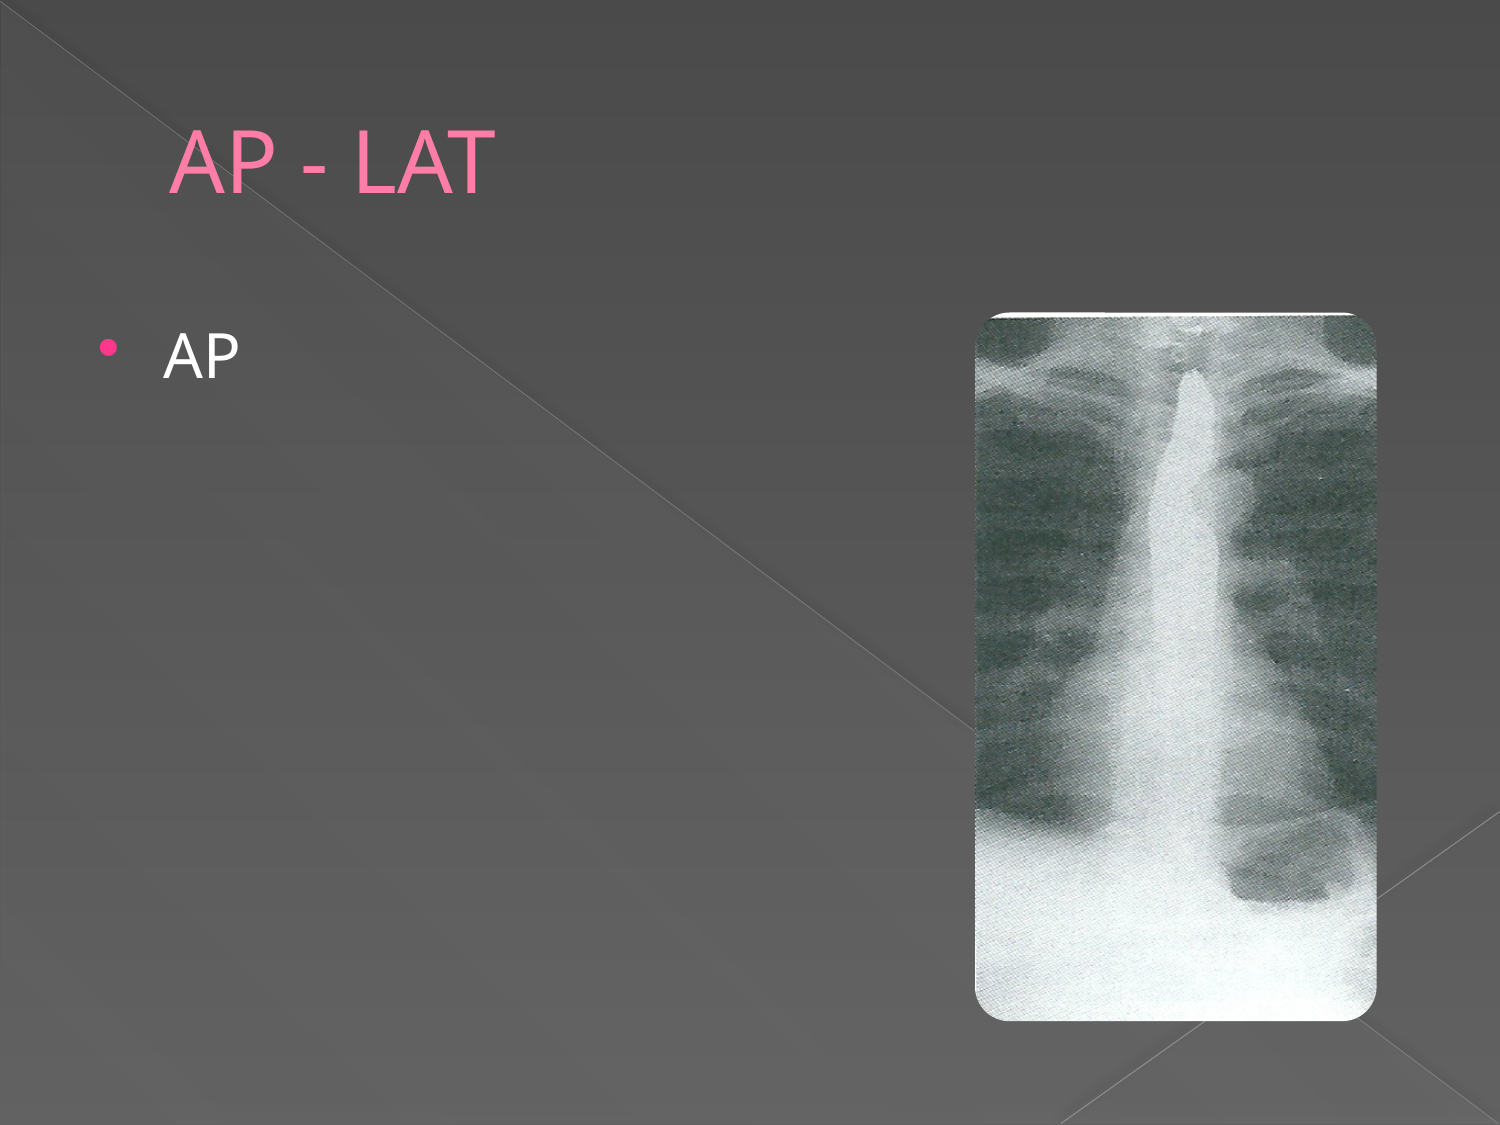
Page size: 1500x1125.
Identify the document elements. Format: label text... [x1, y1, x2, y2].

list AP [75, 308, 1425, 1059]
title AP - LAT [75, 43, 1425, 274]
picture [974, 312, 1377, 1022]
